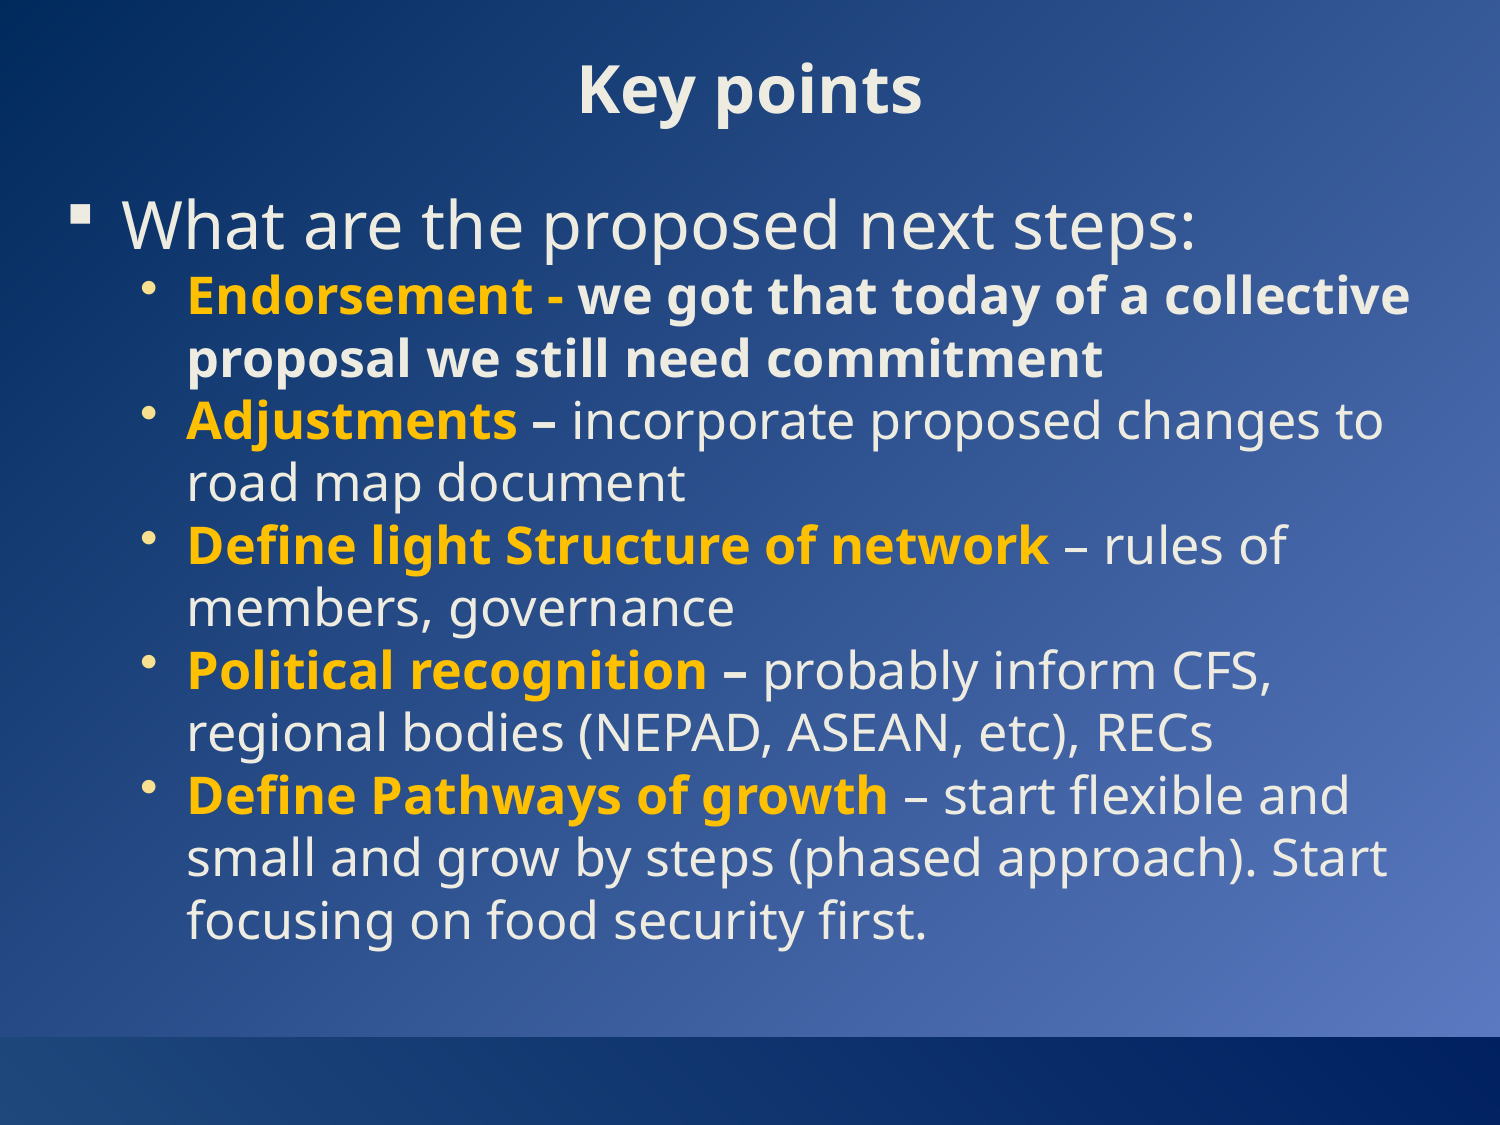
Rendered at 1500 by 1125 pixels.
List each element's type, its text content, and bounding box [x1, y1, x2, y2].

list What are the proposed next steps: Endorsement - we got that today of a collective proposal we still need commitment Adjustments – incorporate proposed changes to road map document Define light Structure of network – rules of members, governance Political recognition – probably inform CFS, regional bodies (NEPAD, ASEAN, etc), RECs Define Pathways of growth – start flexible and small and grow by steps (phased approach). Start focusing on food security first. [49, 174, 1451, 1013]
title Key points [49, 24, 1451, 150]
